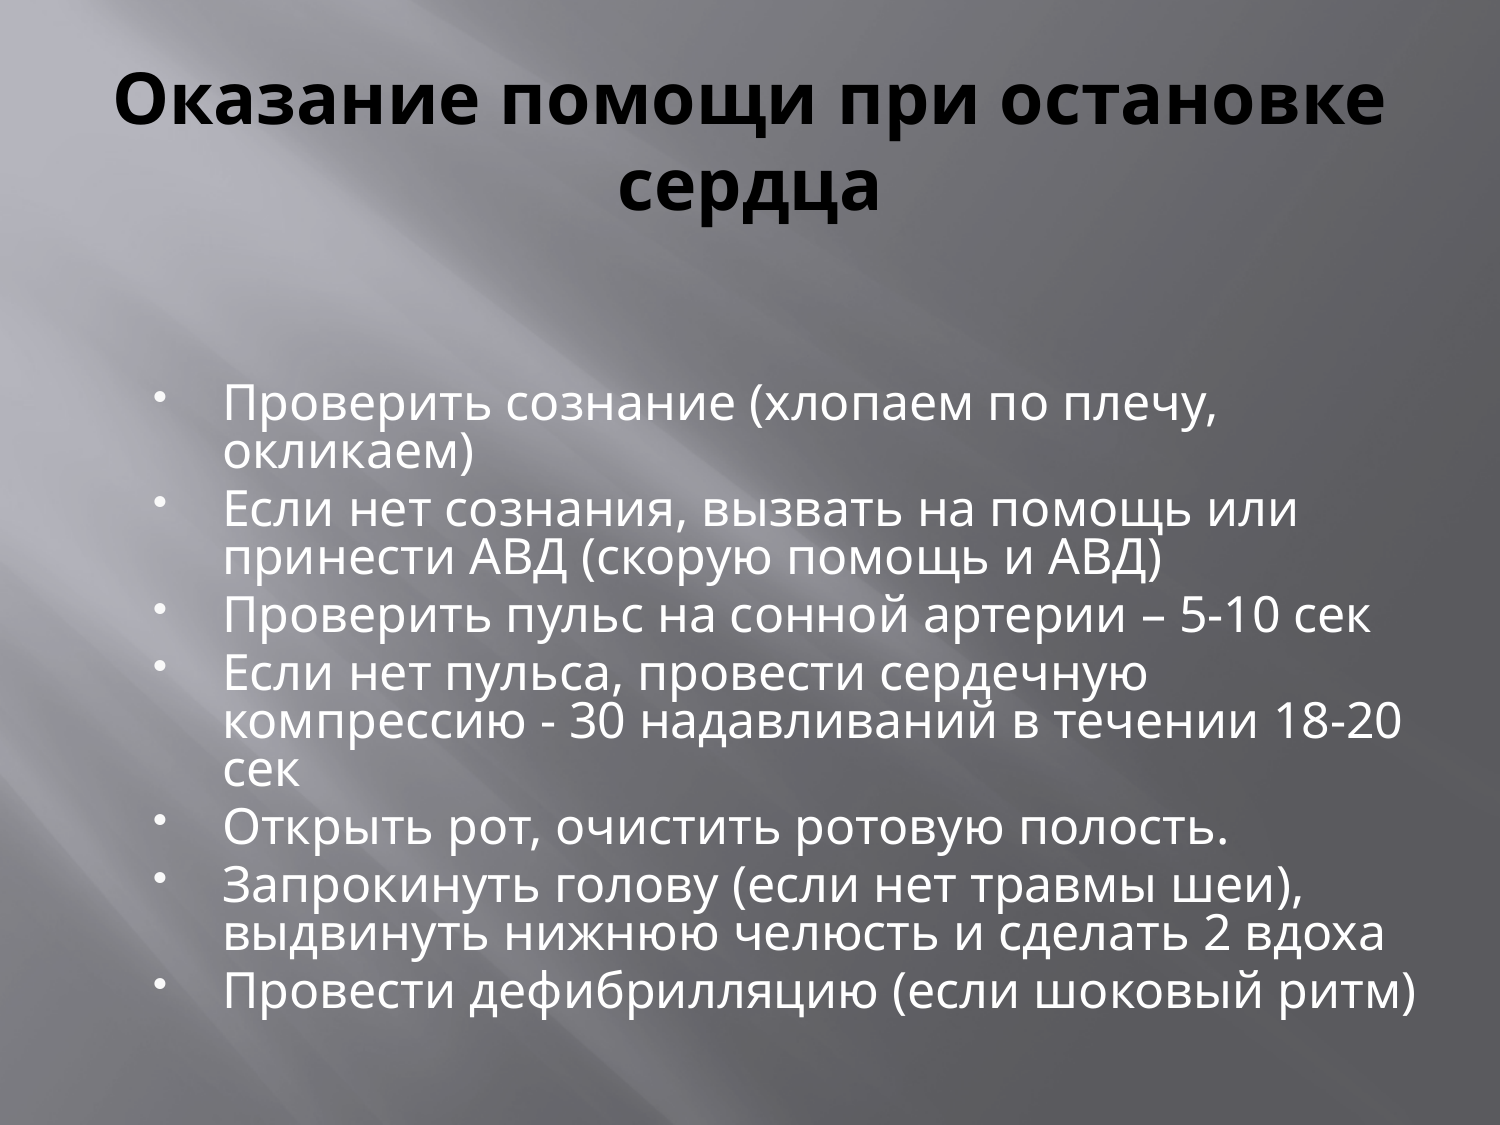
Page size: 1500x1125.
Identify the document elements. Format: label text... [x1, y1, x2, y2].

list Проверить сознание (хлопаем по плечу, окликаем) Если нет сознания, вызвать на помощь или принести АВД (скорую помощь и АВД) Проверить пульс на сонной артерии – 5-10 сек Если нет пульса, провести сердечную компрессию - 30 надавливаний в течении 18-20 сек Открыть рот, очистить ротовую полость. Запрокинуть голову (если нет травмы шеи), выдвинуть нижнюю челюсть и сделать 2 вдоха Провести дефибрилляцию (если шоковый ритм) [117, 375, 1469, 1067]
title Оказание помощи при остановке сердца [75, 45, 1425, 233]
